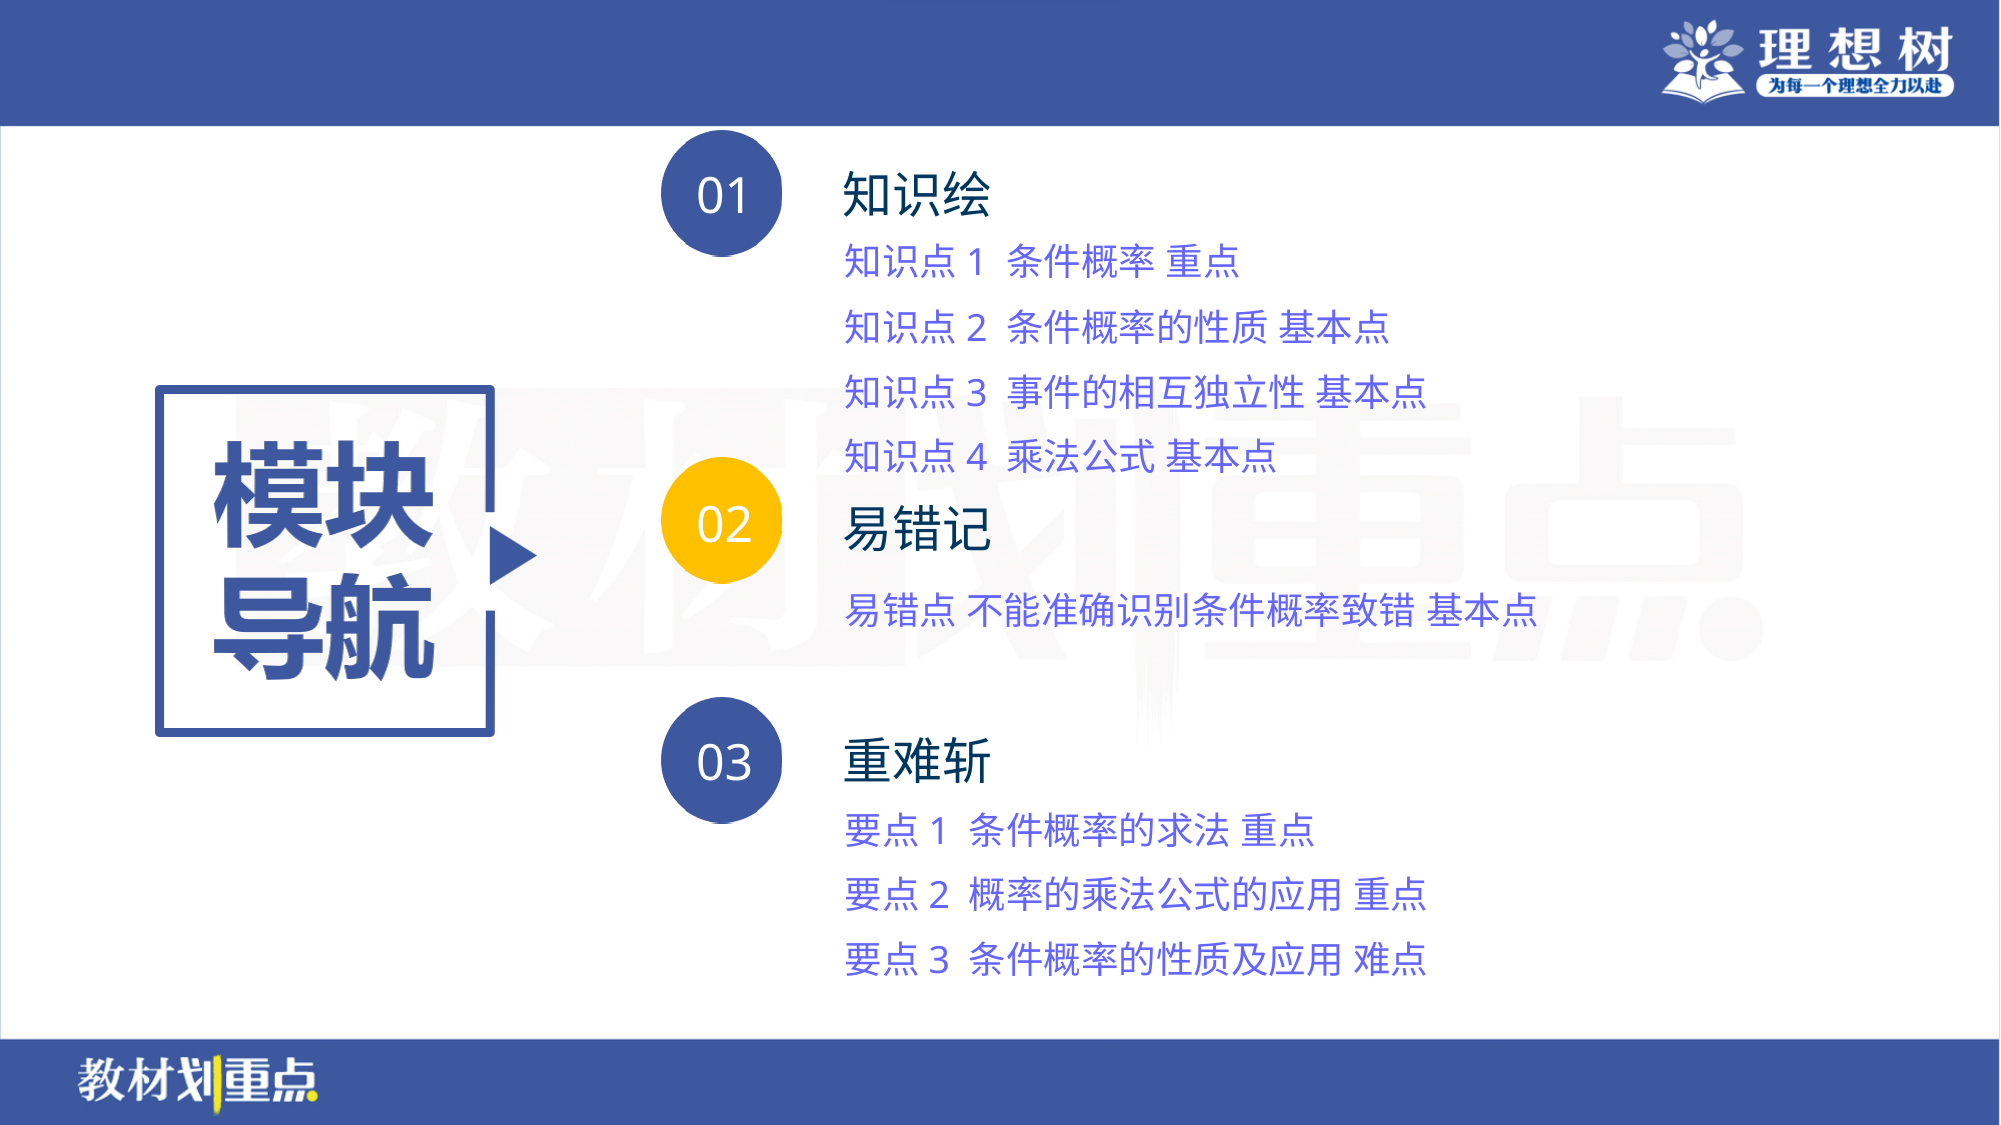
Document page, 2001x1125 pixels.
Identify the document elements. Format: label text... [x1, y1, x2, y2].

text_box 要点1 条件概率的求法 重点 [844, 799, 1967, 858]
text_box 知识点1 条件概率 重点 [844, 231, 1967, 290]
text_box 易错记 [814, 489, 1022, 565]
text_box 知识绘 [814, 155, 1022, 231]
text_box 03 [782, 697, 788, 824]
text_box 易错点 不能准确识别条件概率致错 基本点 [844, 579, 1967, 639]
text_box 02 [661, 459, 788, 586]
text_box 01 [782, 130, 788, 257]
text_box 要点3 条件概率的性质及应用 难点 [844, 928, 1967, 987]
text_box 重难斩 [814, 721, 1022, 797]
picture [0, 0, 2000, 1125]
text_box 要点2 概率的乘法公式的应用 重点 [844, 863, 1967, 923]
text_box 知识点4 乘法公式 基本点 [844, 426, 1967, 485]
text_box 知识点3 事件的相互独立性 基本点 [844, 361, 1967, 420]
text_box 知识点2 条件概率的性质 基本点 [844, 296, 1967, 356]
